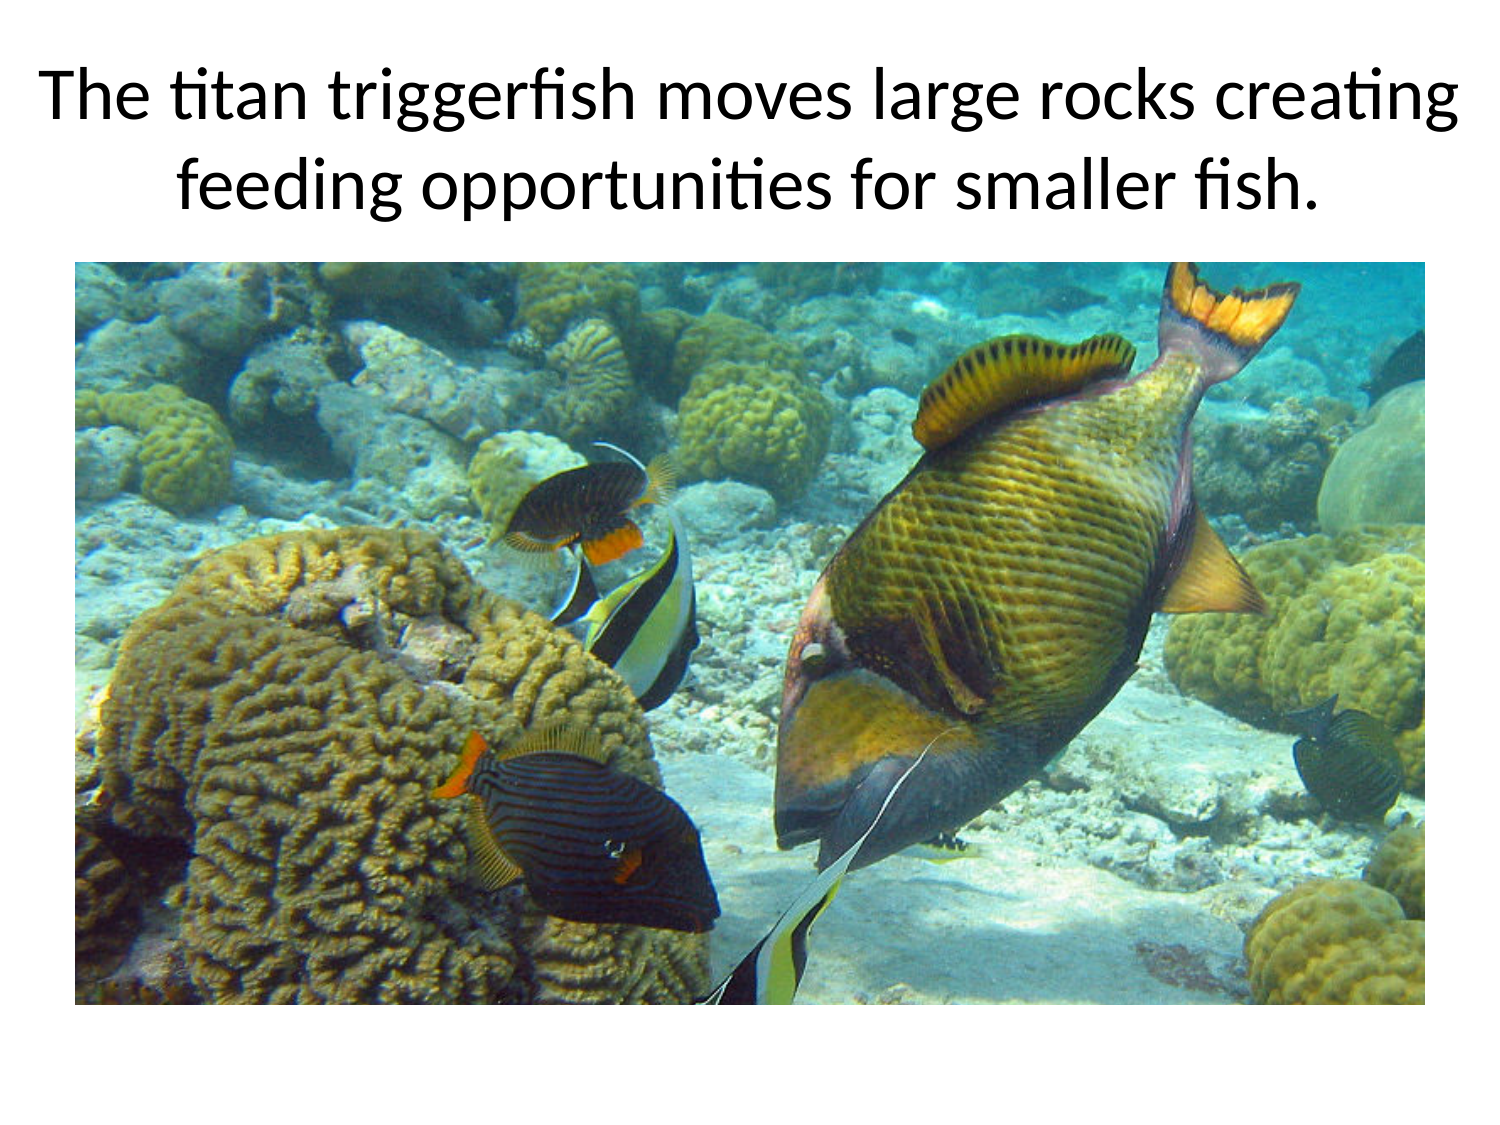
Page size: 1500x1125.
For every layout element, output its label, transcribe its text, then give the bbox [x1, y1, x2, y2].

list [74, 262, 1426, 1006]
title The titan triggerfish moves large rocks creating feeding opportunities for smaller fish. [0, 40, 1500, 229]
